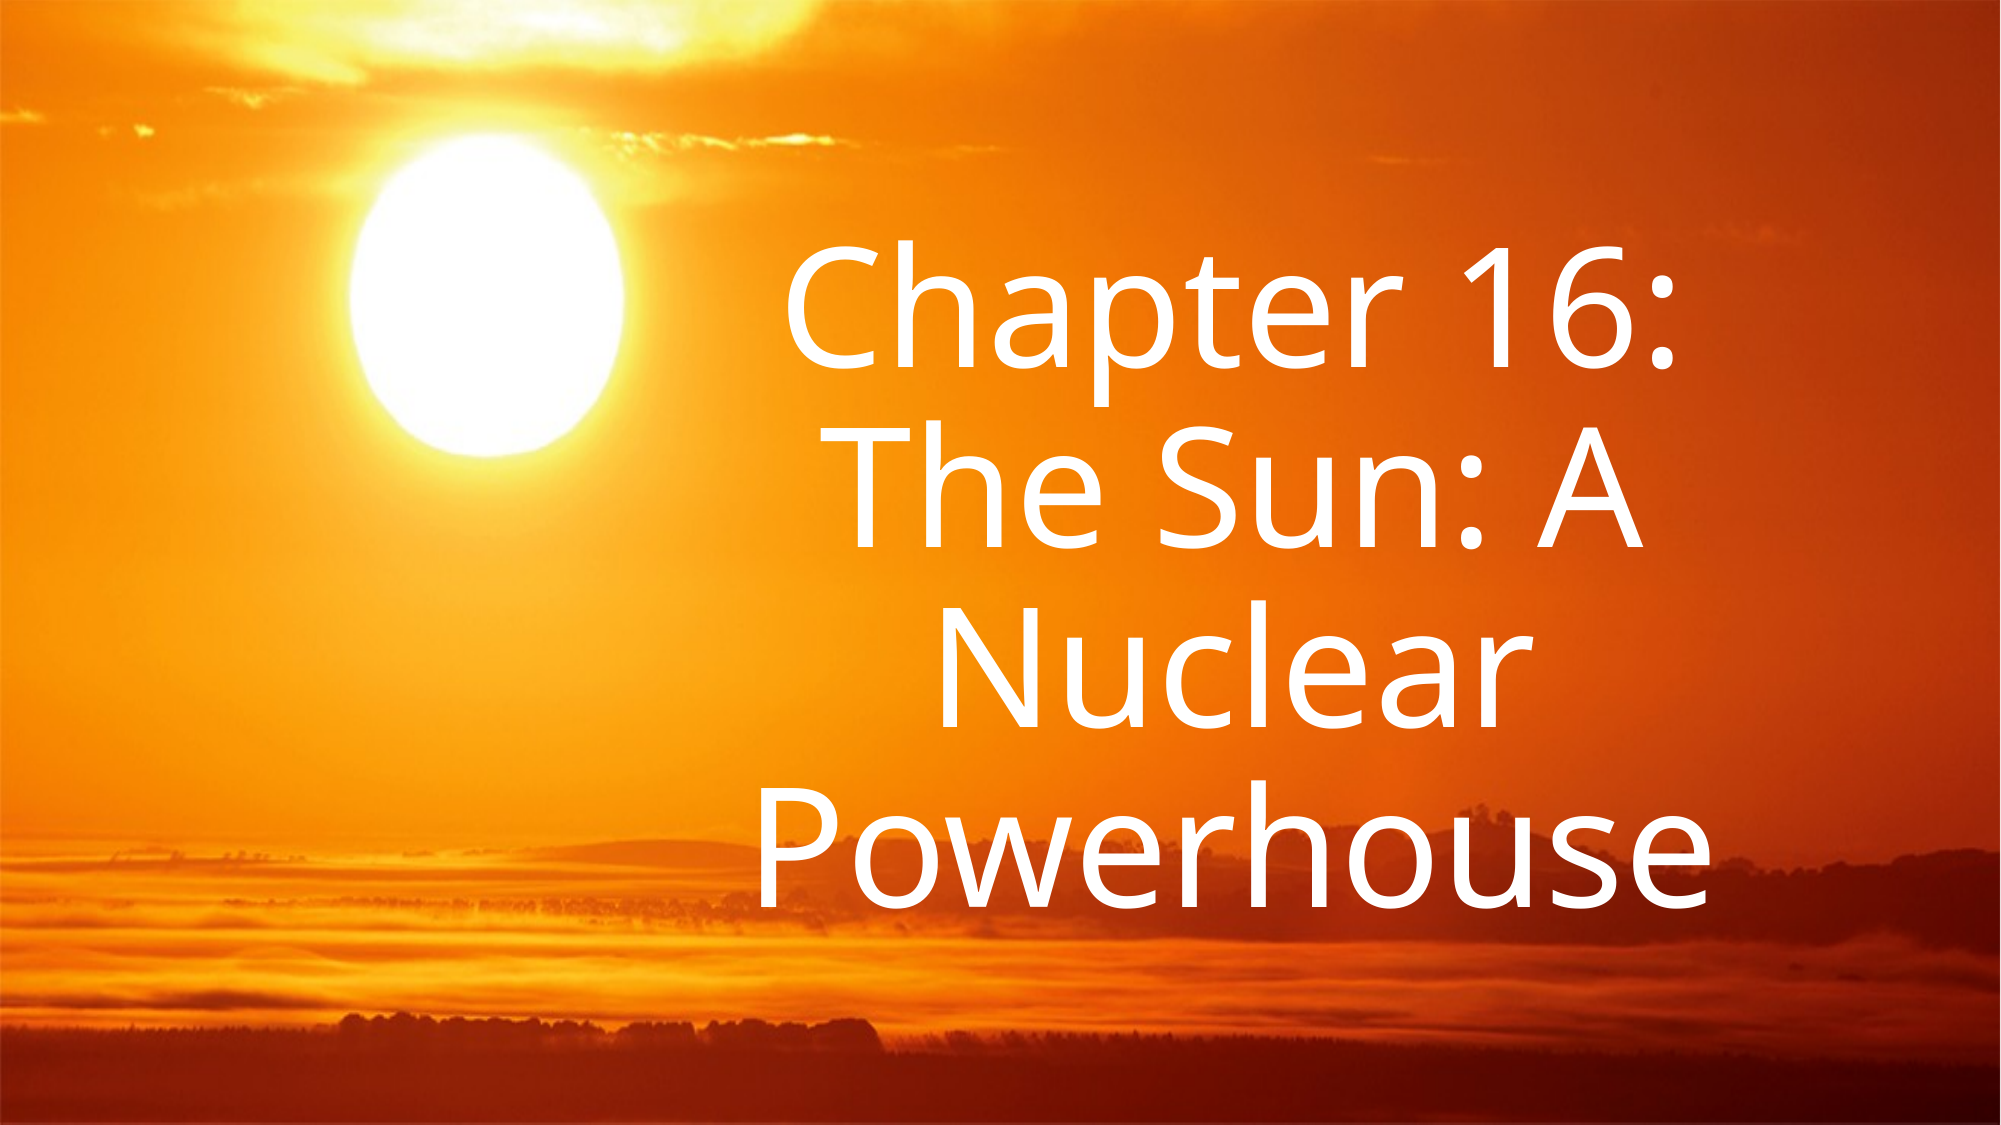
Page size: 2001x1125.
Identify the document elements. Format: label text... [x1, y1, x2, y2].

picture [0, 0, 2001, 1125]
title Chapter 16: The Sun: A Nuclear Powerhouse [714, 184, 1750, 951]
